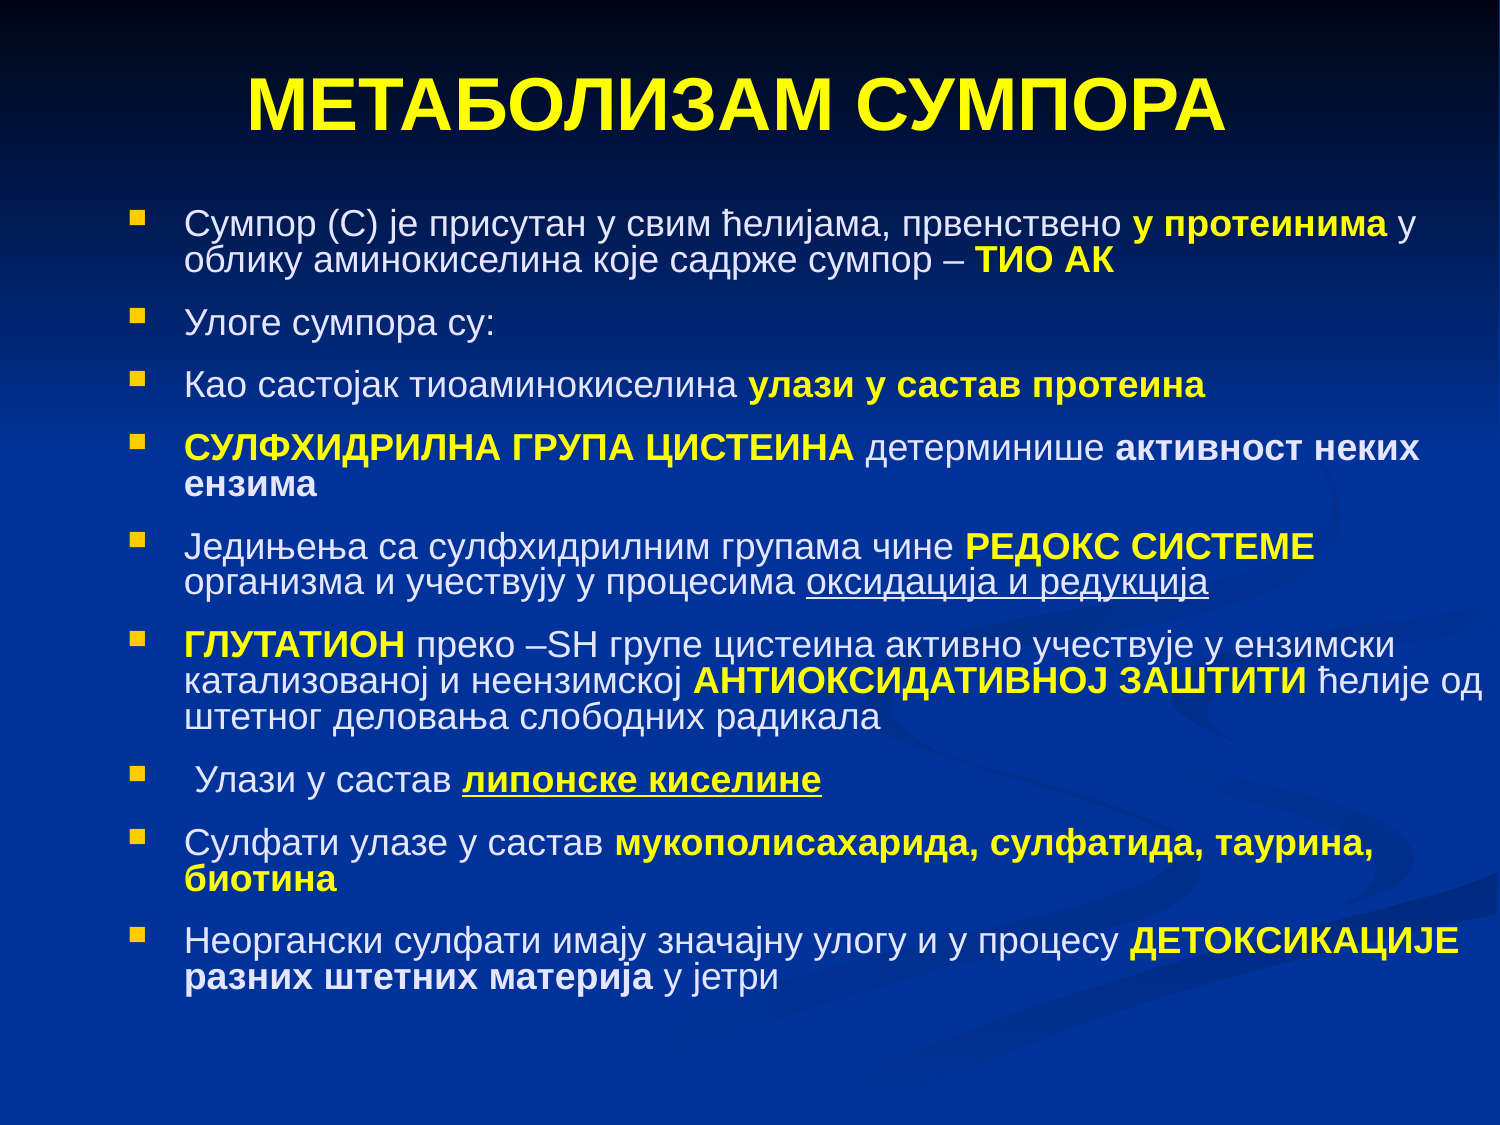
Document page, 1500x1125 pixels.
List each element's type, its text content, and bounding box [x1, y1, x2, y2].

list Сумпор (С) је присутан у свим ћелијама, првенствено у протеинима у облику аминокиселина које садрже сумпор – ТИО АК Улоге сумпора су: Као састојак тиоаминокиселина улази у састав протеина СУЛФХИДРИЛНА ГРУПА ЦИСТЕИНА детерминише активност неких ензима Једињења са сулфхидрилним групама чине РЕДОКС СИСТЕМЕ организма и учествују у процесима оксидација и редукција ГЛУТАТИОН преко –SH групе цистеина активно учествује у ензимски катализованој и неензимској АНТИОКСИДАТИВНОЈ ЗАШТИТИ ћелије од штетног деловања слободних радикала Улази у састав липонске киселине Сулфати улазе у састав мукополисахарида, сулфатида, таурина, биотина Неоргански сулфати имају значајну улогу и у процесу ДЕТОКСИКАЦИЈЕ разних штетних материја у јетри [112, 199, 1500, 1125]
title МЕТАБОЛИЗАМ СУМПОРА [112, 0, 1388, 188]
